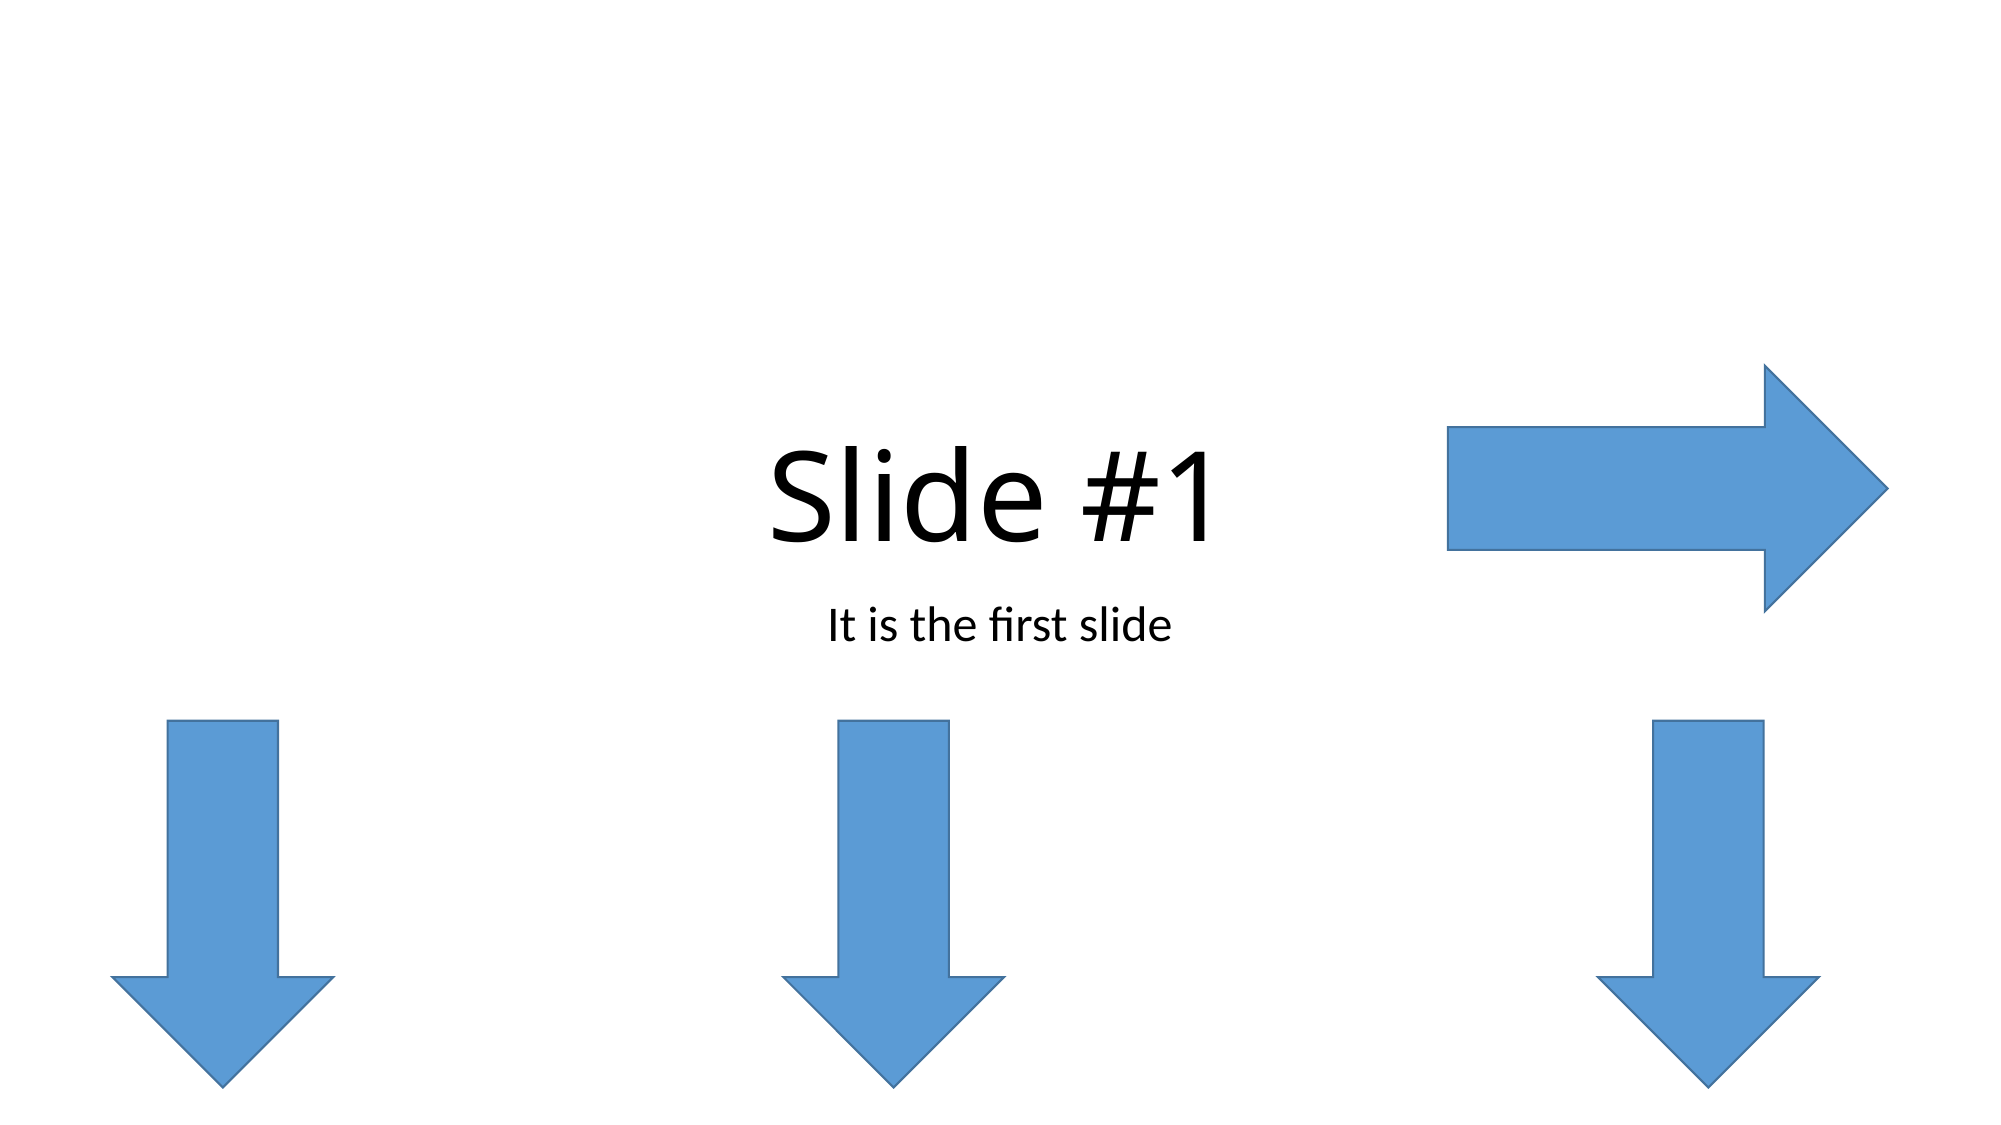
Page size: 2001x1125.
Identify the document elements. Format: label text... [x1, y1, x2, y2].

text_box [1446, 363, 1890, 614]
text_box [780, 719, 1007, 1089]
subtitle It is the first slide [249, 590, 1750, 863]
text_box [1595, 719, 1822, 1089]
title Slide #1 [249, 184, 1750, 576]
text_box [109, 719, 336, 1089]
